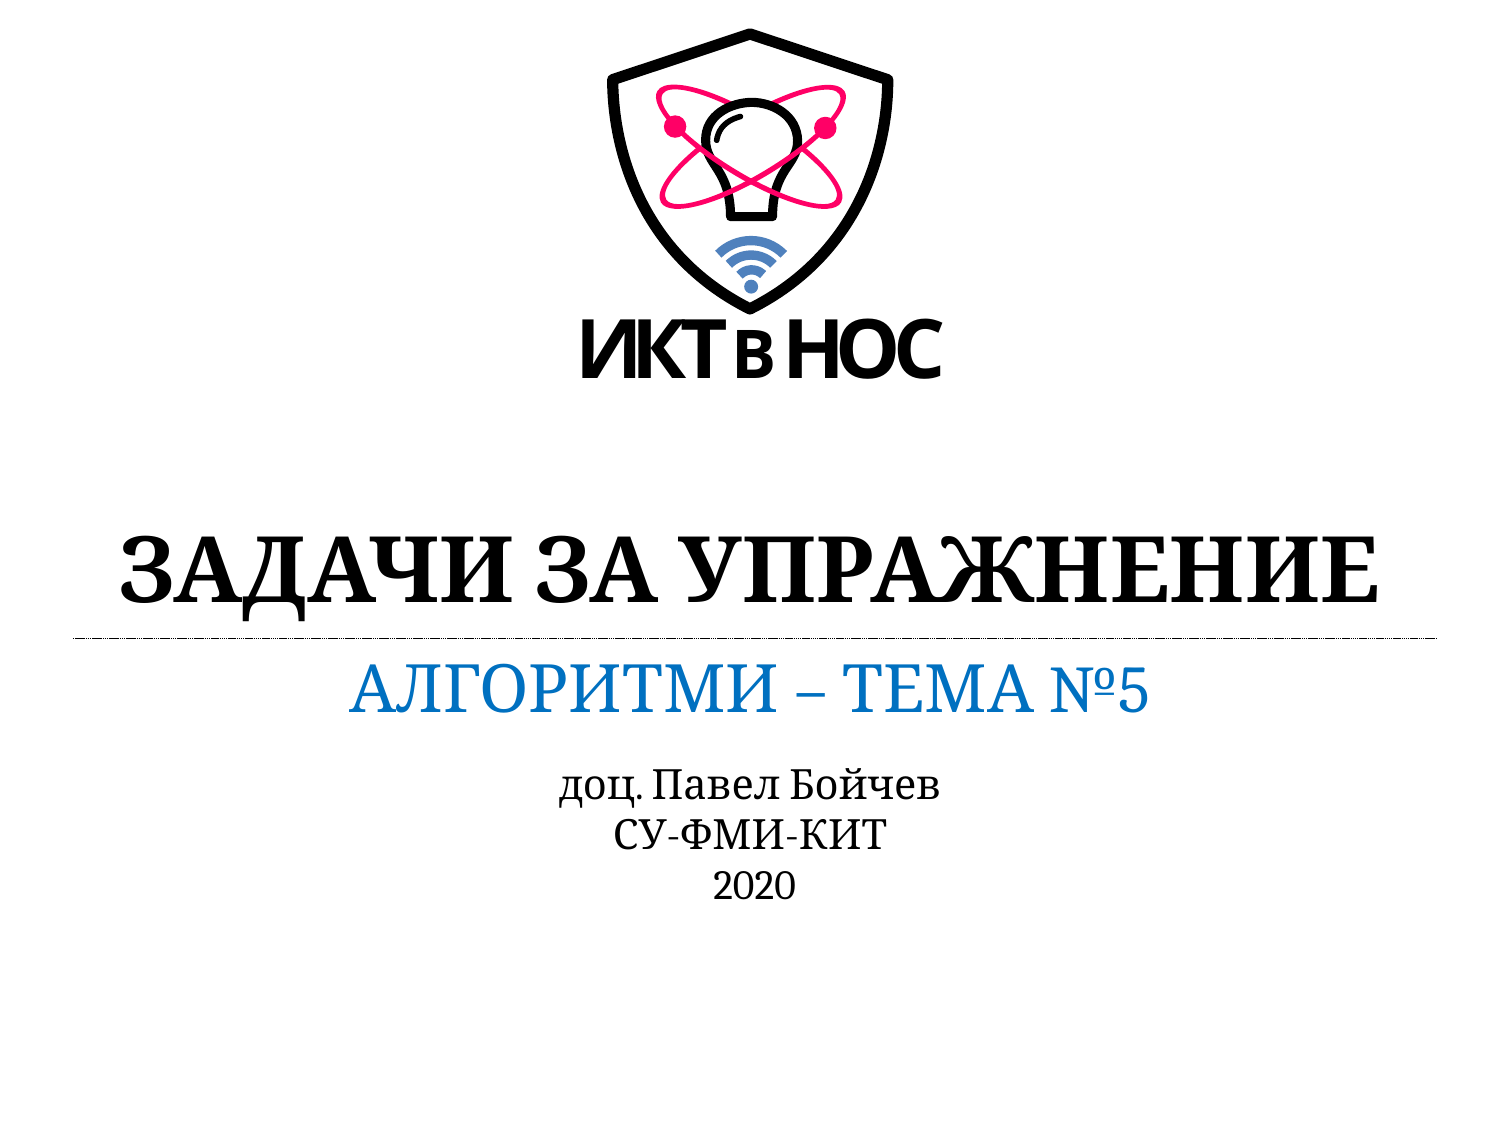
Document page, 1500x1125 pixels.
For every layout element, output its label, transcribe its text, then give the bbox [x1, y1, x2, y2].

subtitle Алгоритми – тема №5 [0, 635, 1500, 754]
title Задачи за упражнение [0, 384, 1500, 632]
